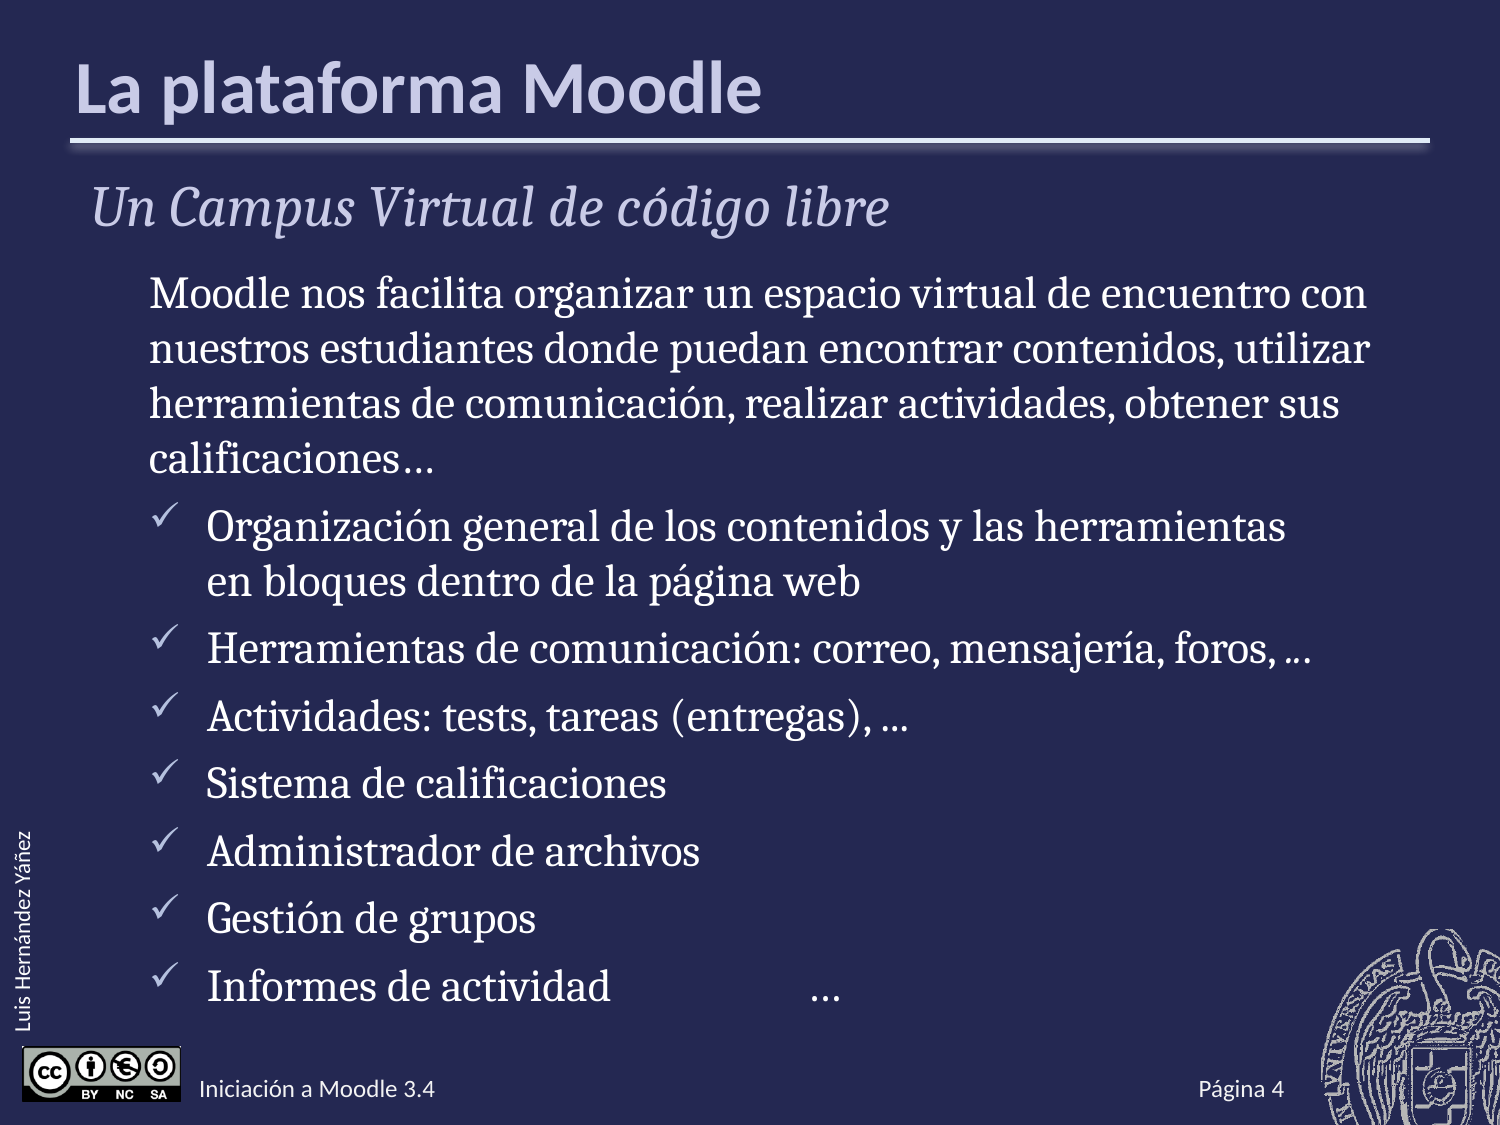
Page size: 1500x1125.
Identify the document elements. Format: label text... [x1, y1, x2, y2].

picture [1321, 929, 1500, 1125]
list Un Campus Virtual de código libre Moodle nos facilita organizar un espacio virtual de encuentro con nuestros estudiantes donde puedan encontrar contenidos, utilizar herramientas de comunicación, realizar actividades, obtener sus calificaciones… Organización general de los contenidos y las herramientas en bloques dentro de la página web Herramientas de comunicación: correo, mensajería, foros, ... Actividades: tests, tareas (entregas), ... Sistema de calificaciones Administrador de archivos Gestión de grupos Informes de actividad … [75, 160, 1425, 1000]
title La plataforma Moodle [75, 46, 1425, 129]
slide_number Página 3 [1136, 1042, 1285, 1103]
footer Iniciación a Moodle 3.4 [199, 1042, 1114, 1103]
picture [22, 1046, 181, 1102]
